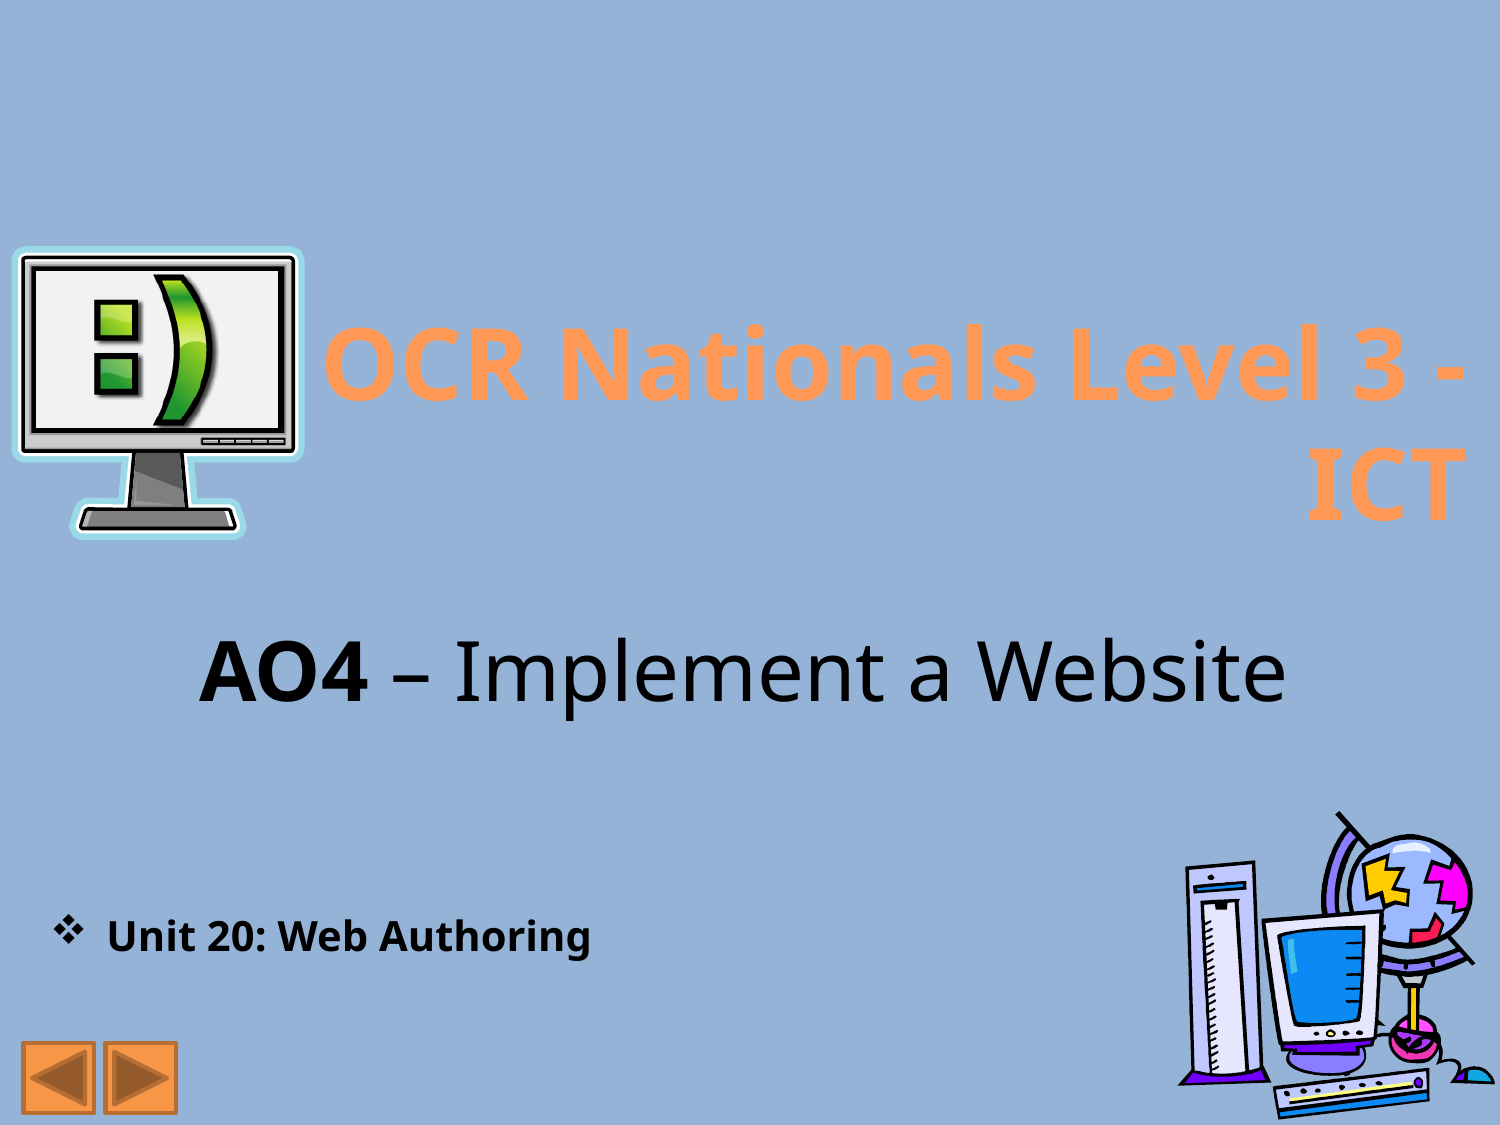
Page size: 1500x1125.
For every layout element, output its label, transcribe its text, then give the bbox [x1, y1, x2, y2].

title AO4 – Implement a Website [35, 562, 1454, 774]
list Unit 20: Web Authoring [35, 902, 1166, 1020]
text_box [1171, 805, 1500, 1125]
picture [68, 265, 239, 436]
